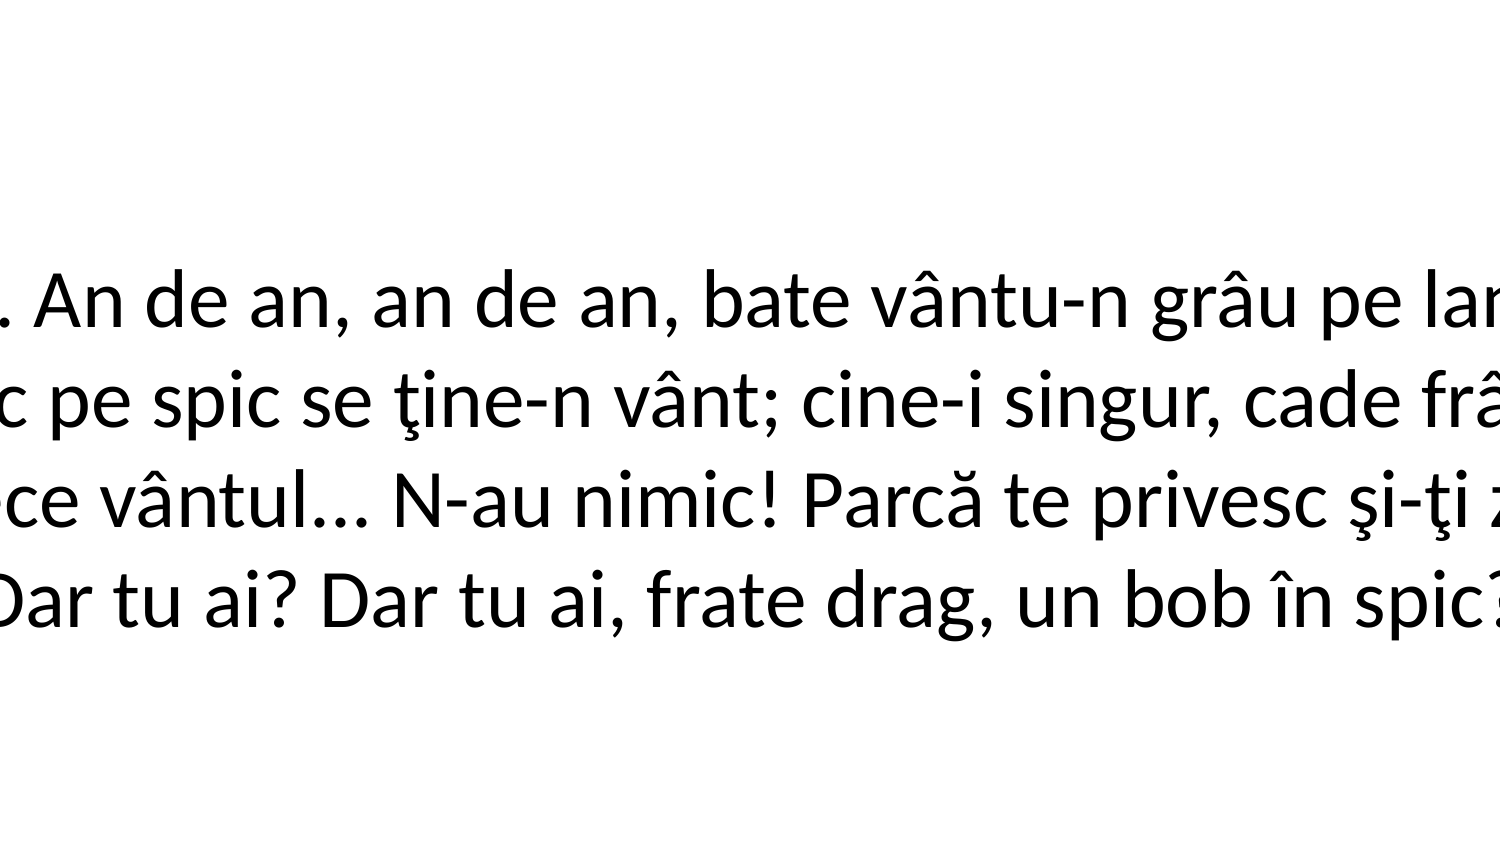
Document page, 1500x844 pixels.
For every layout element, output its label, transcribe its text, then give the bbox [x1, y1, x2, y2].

text_box 1. An de an, an de an, bate vântu-n grâu pe lan. Spic pe spic se ţine-n vânt; cine-i singur, cade frânt, Trece vântul... N-au nimic! Parcă te privesc şi-ţi zic: „Dar tu ai? Dar tu ai, frate drag, un bob în spic?” [0, 192, 1500, 652]
